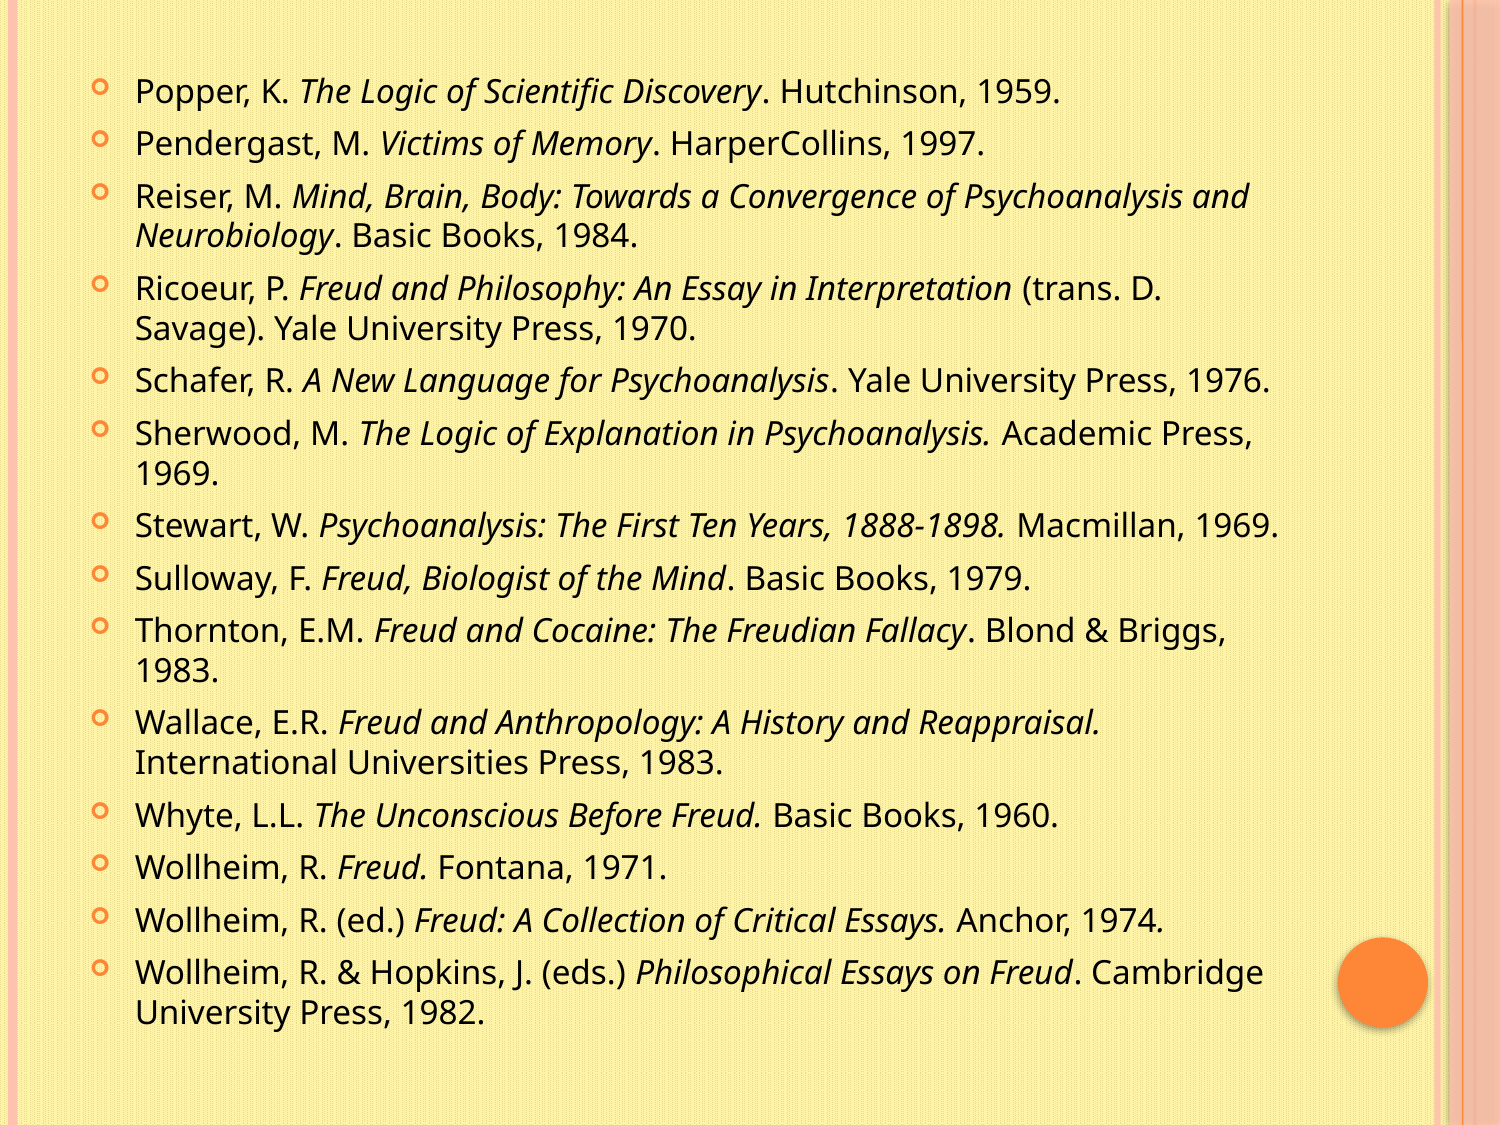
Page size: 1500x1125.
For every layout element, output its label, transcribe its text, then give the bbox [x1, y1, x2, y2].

list Popper, K. The Logic of Scientific Discovery. Hutchinson, 1959. Pendergast, M. Victims of Memory. HarperCollins, 1997. Reiser, M. Mind, Brain, Body: Towards a Convergence of Psychoanalysis and Neurobiology. Basic Books, 1984. Ricoeur, P. Freud and Philosophy: An Essay in Interpretation (trans. D. Savage). Yale University Press, 1970. Schafer, R. A New Language for Psychoanalysis. Yale University Press, 1976. Sherwood, M. The Logic of Explanation in Psychoanalysis. Academic Press, 1969. Stewart, W. Psychoanalysis: The First Ten Years, 1888-1898. Macmillan, 1969. Sulloway, F. Freud, Biologist of the Mind. Basic Books, 1979. Thornton, E.M. Freud and Cocaine: The Freudian Fallacy. Blond & Briggs, 1983. Wallace, E.R. Freud and Anthropology: A History and Reappraisal. International Universities Press, 1983. Whyte, L.L. The Unconscious Before Freud. Basic Books, 1960. Wollheim, R. Freud. Fontana, 1971. Wollheim, R. (ed.) Freud: A Collection of Critical Essays. Anchor, 1974. Wollheim, R. & Hopkins, J. (eds.) Philosophical Essays on Freud. Cambridge University Press, 1982. [75, 62, 1300, 1062]
